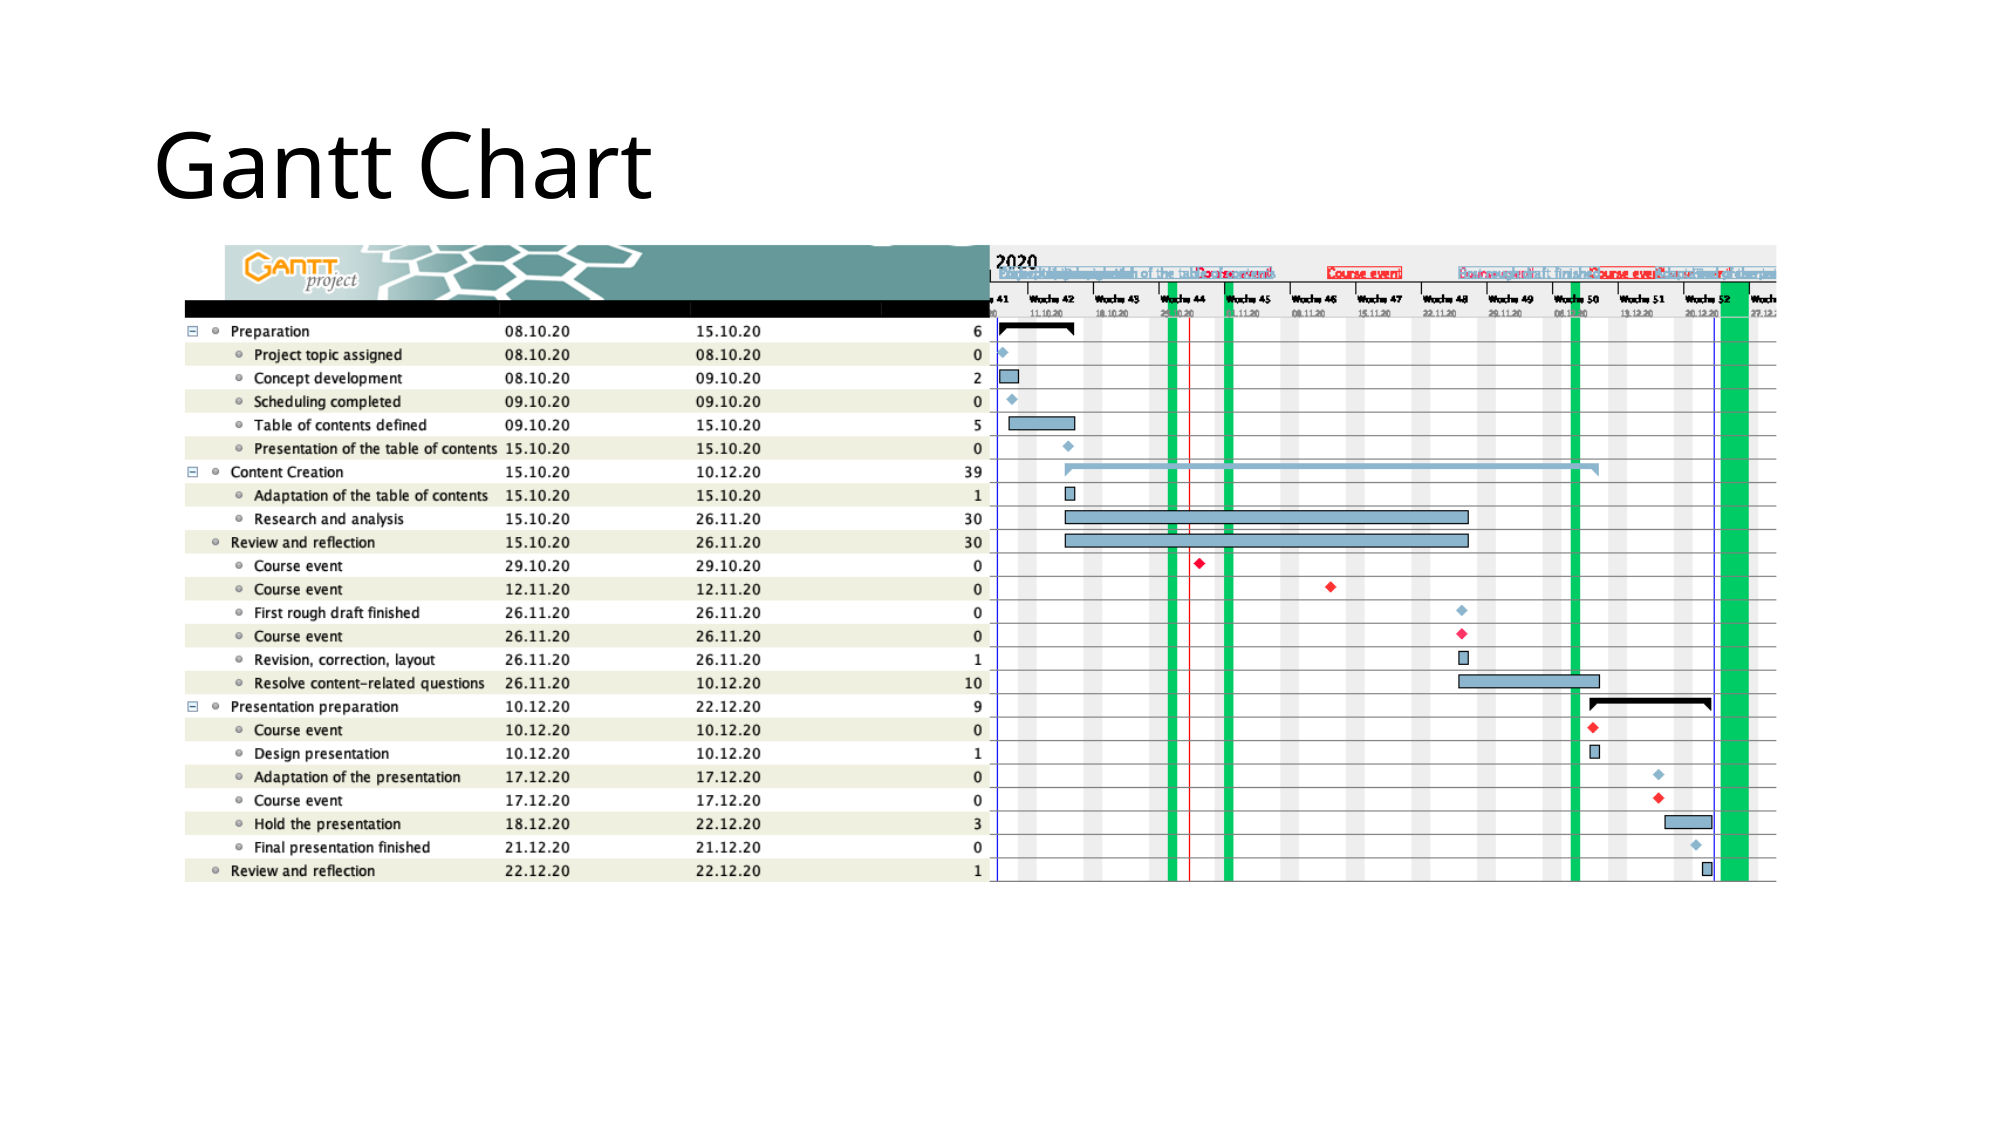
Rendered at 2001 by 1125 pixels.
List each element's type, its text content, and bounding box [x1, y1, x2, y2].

picture [184, 243, 1777, 882]
title Gantt Chart [137, 59, 1863, 278]
